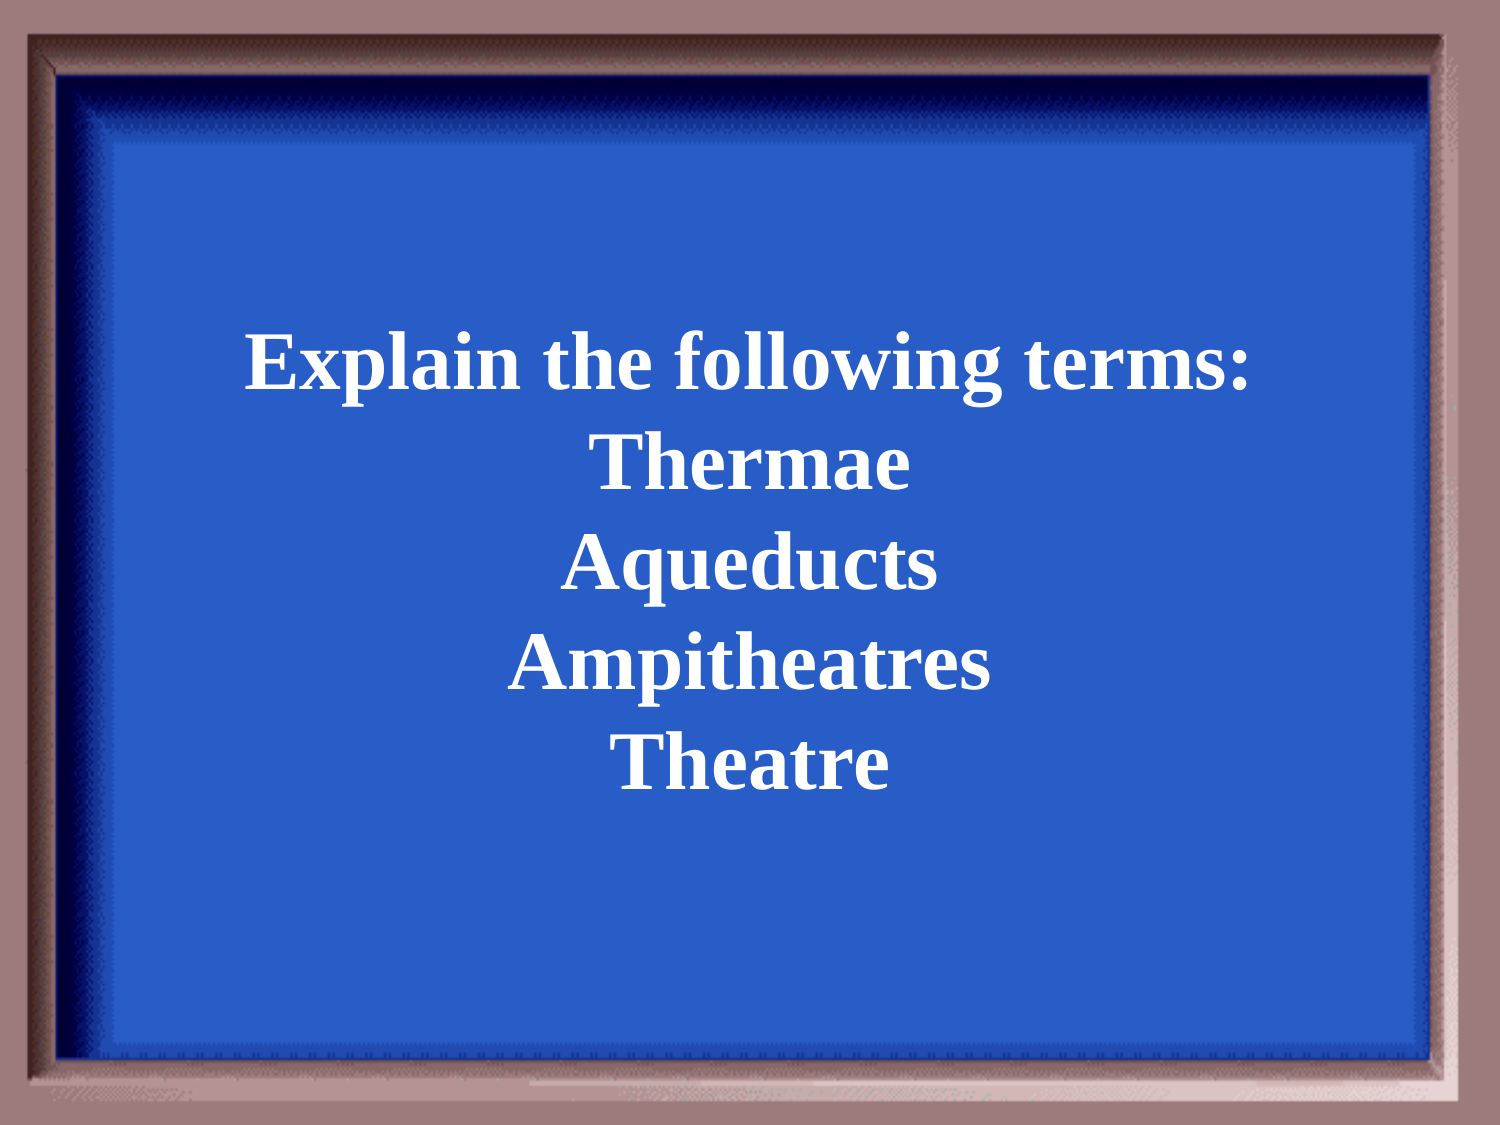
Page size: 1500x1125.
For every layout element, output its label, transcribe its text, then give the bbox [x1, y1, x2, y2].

picture [0, 0, 1500, 1125]
title Explain the following terms: Thermae Aqueducts Ampitheatres Theatre [112, 462, 1388, 650]
